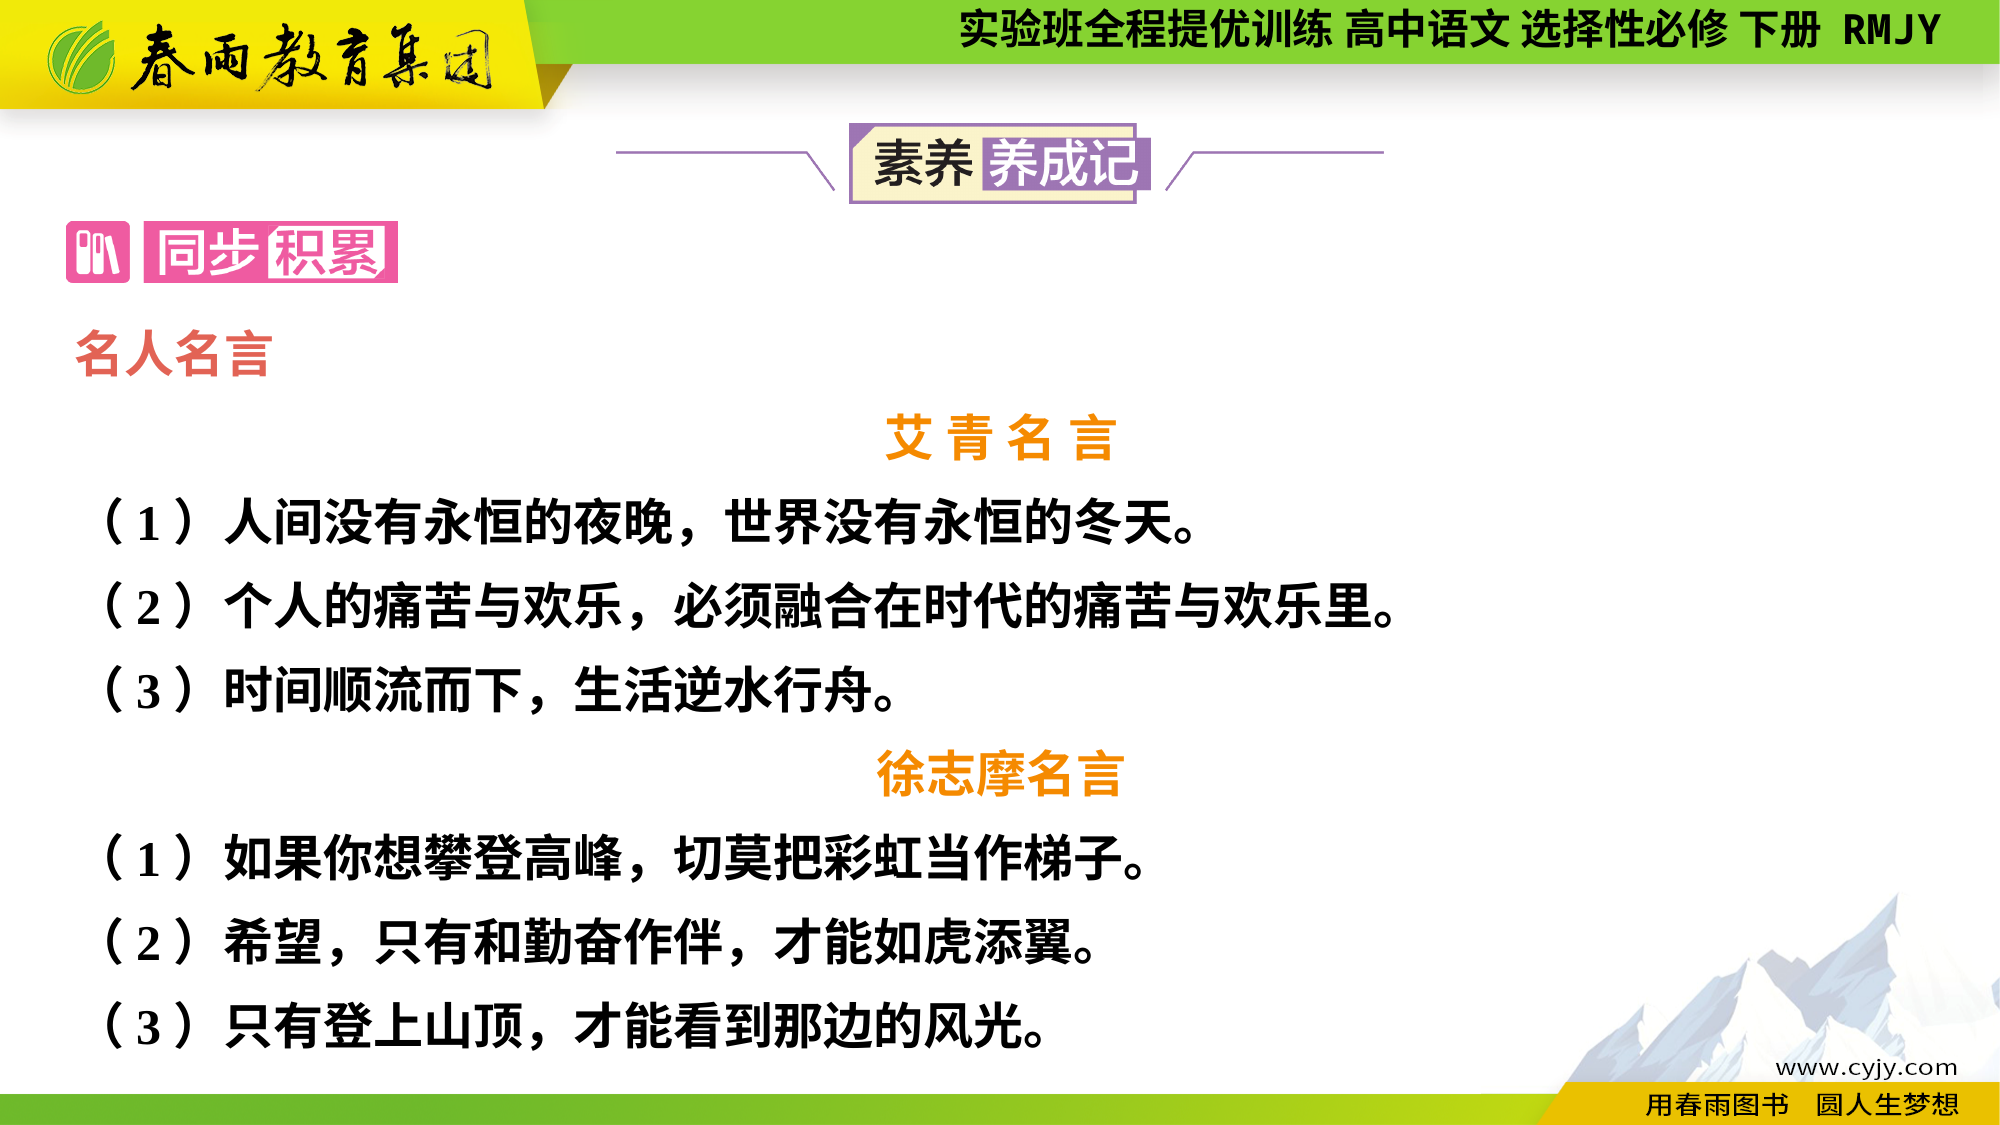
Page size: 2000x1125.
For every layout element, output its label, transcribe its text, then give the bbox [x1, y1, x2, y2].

picture [0, 0, 2000, 1125]
list 名人名言 艾 青 名 言 （1）人间没有永恒的夜晚，世界没有永恒的冬天。 （2）个人的痛苦与欢乐，必须融合在时代的痛苦与欢乐里。 （3）时间顺流而下，生活逆水行舟。 徐志摩名言 （1）如果你想攀登高峰，切莫把彩虹当作梯子。 （2）希望，只有和勤奋作伴，才能如虎添翼。 （3）只有登上山顶，才能看到那边的风光。 [59, 291, 1944, 1060]
